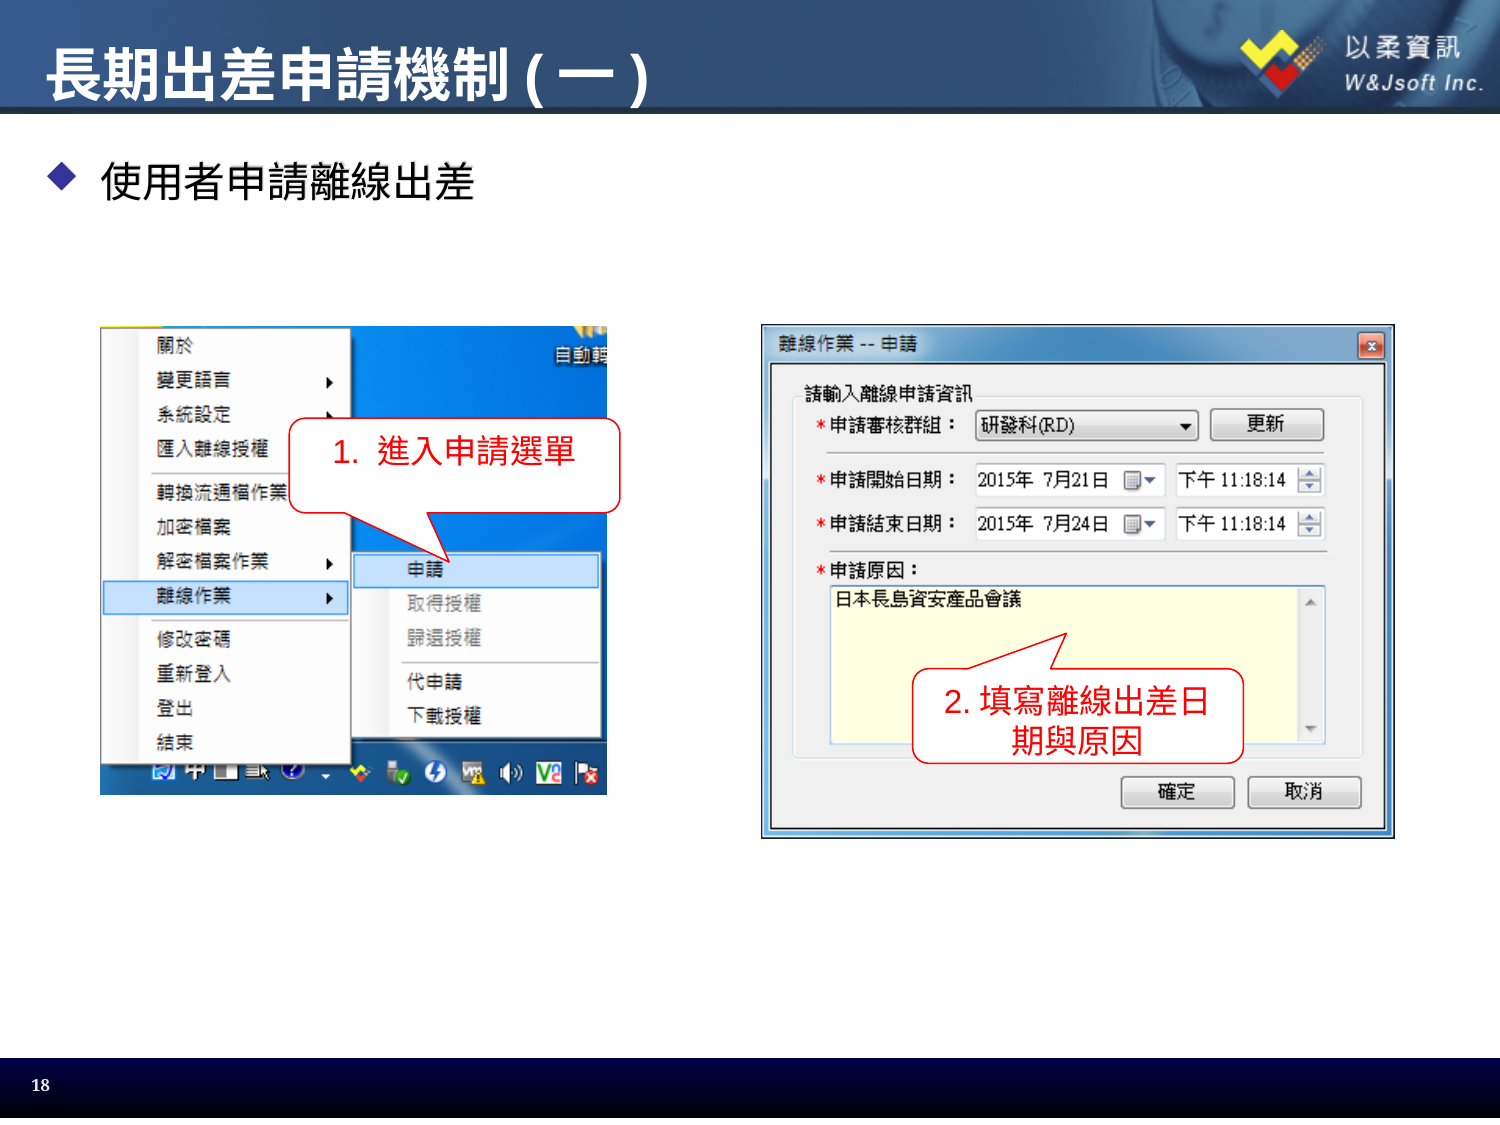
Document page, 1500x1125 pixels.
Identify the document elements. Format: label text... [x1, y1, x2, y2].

text_box 1. 進入申請選單 [613, 421, 620, 510]
picture [100, 325, 607, 796]
picture [0, 0, 1500, 114]
picture [761, 323, 1395, 839]
slide_number 18 [5, 1066, 66, 1106]
title 長期出差申請機制(一) [29, 15, 1282, 118]
text_box 使用者申請離線出差 [29, 153, 1294, 1035]
